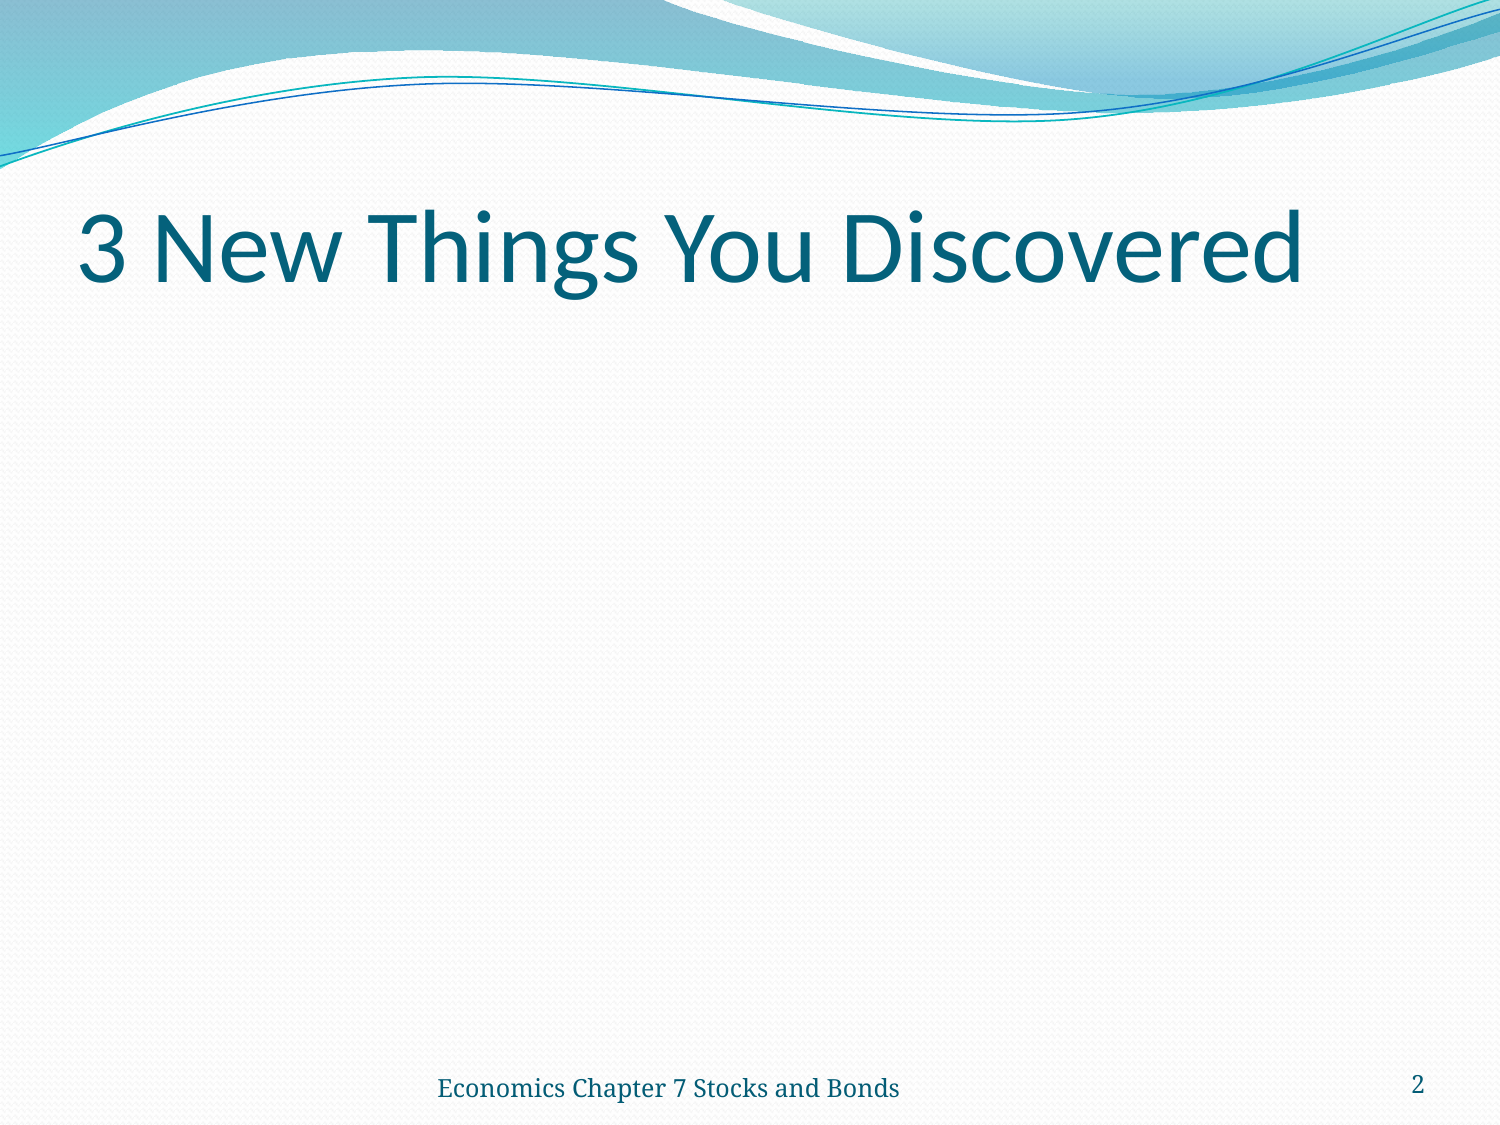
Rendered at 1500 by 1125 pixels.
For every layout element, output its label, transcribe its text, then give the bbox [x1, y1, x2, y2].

title 3 New Things You Discovered [75, 115, 1425, 303]
slide_number 2 [1299, 1042, 1425, 1103]
footer Economics Chapter 7 Stocks and Bonds [437, 1042, 988, 1103]
